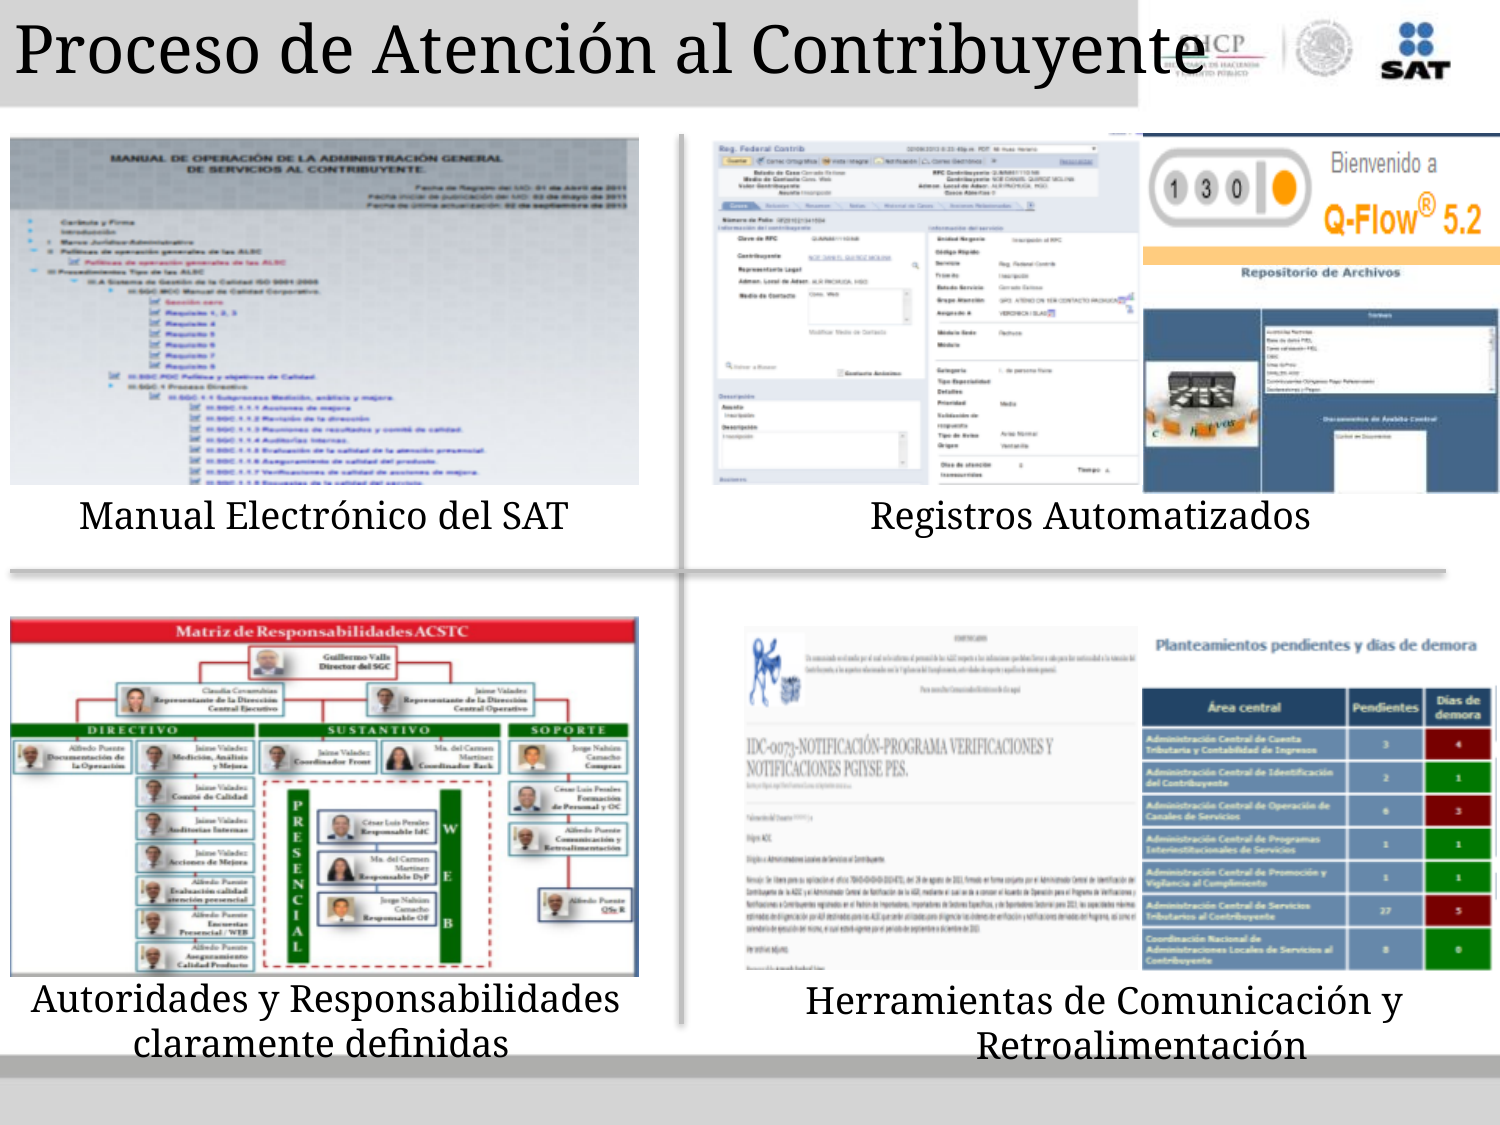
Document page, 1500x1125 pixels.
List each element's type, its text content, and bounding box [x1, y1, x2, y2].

text_box Herramientas de Comunicación y Retroalimentación [713, 969, 1496, 1075]
text_box Manual Electrónico del SAT [10, 492, 639, 545]
text_box Registros Automatizados [689, 484, 1500, 545]
text_box Proceso de Atención al Contribuyente [0, 0, 1350, 188]
text_box Autoridades y Responsabilidades claramente definidas [0, 967, 652, 1072]
picture [684, 0, 1500, 495]
picture [0, 133, 1500, 1125]
